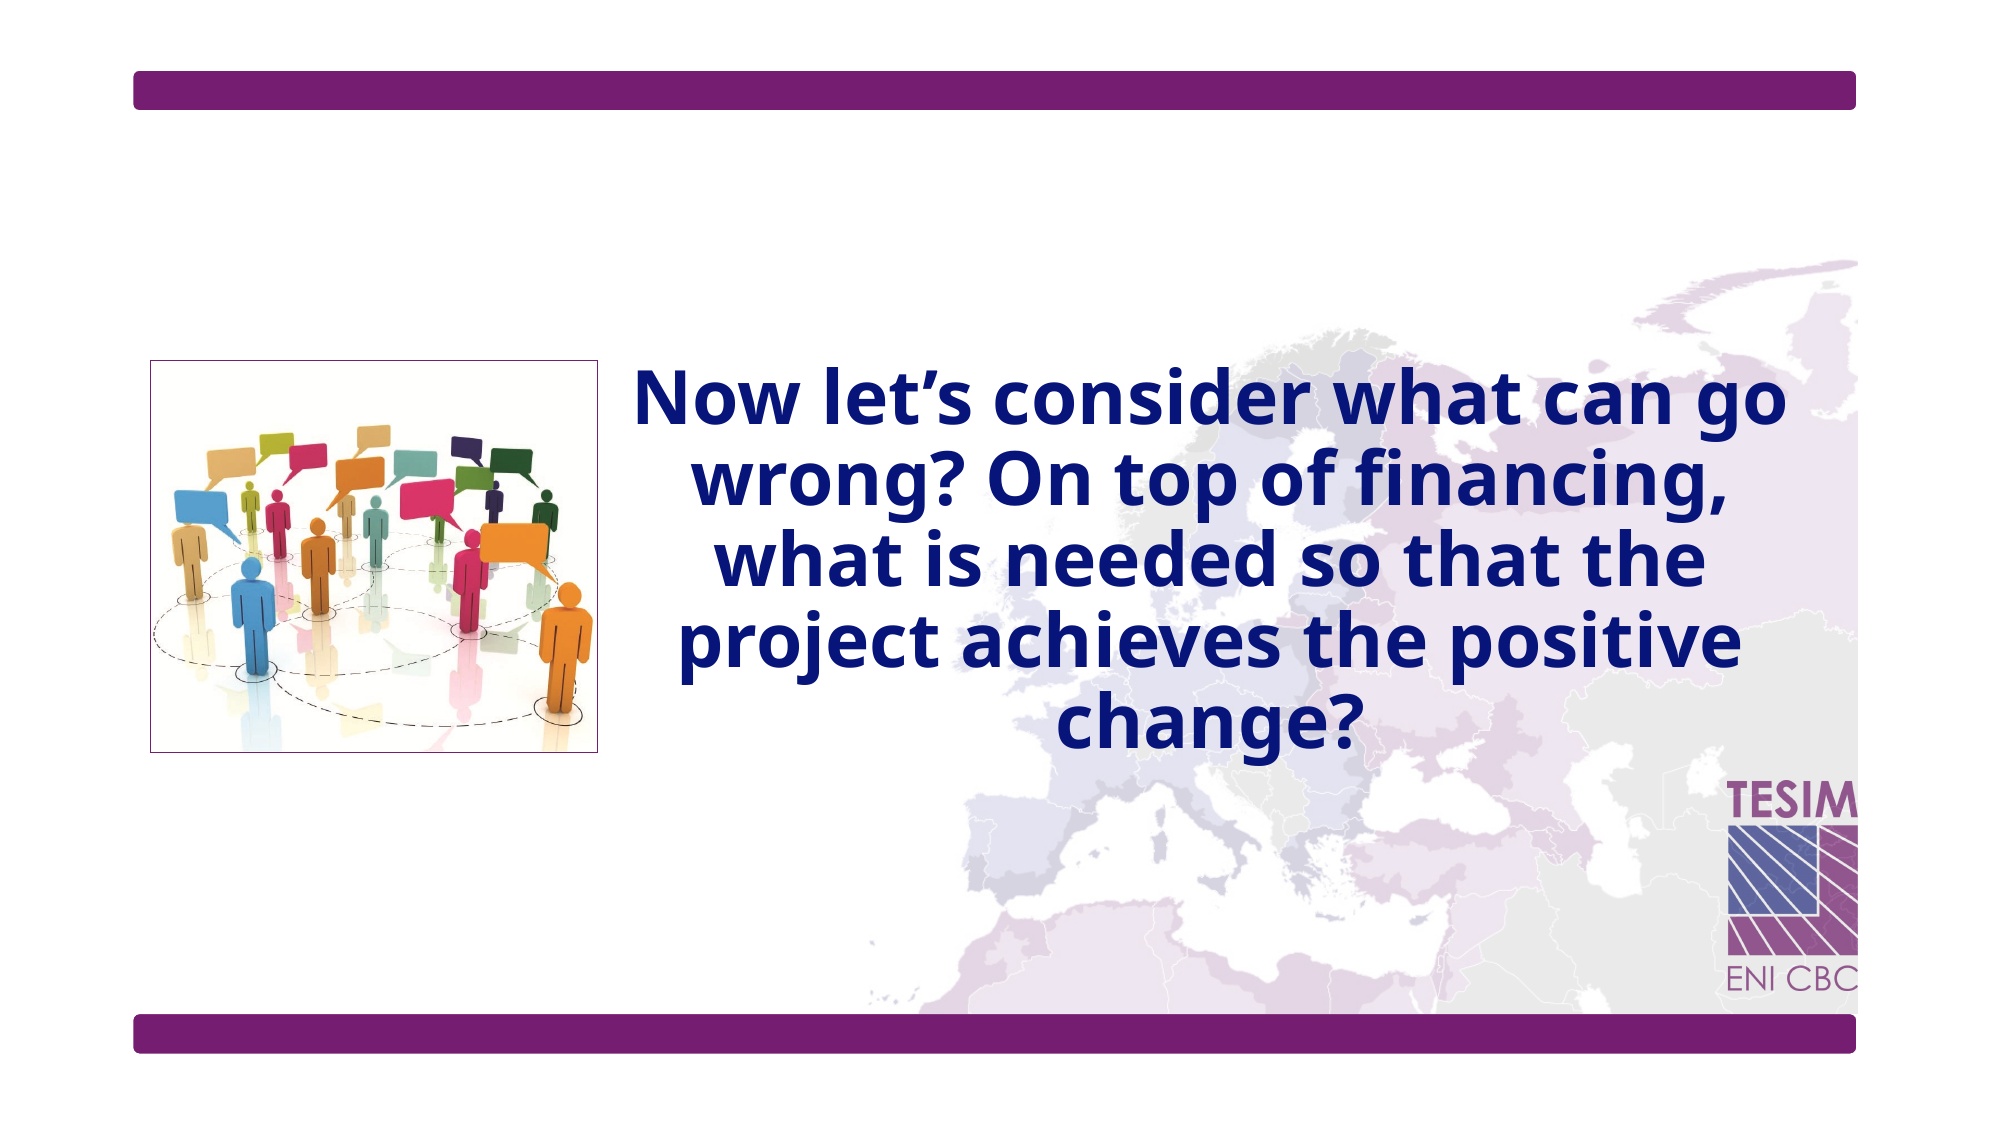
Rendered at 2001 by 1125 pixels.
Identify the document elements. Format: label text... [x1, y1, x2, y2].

picture [149, 360, 598, 753]
picture [1727, 780, 1858, 991]
title Now let’s consider what can go wrong? On top of financing, what is needed so that the project achieves the positive change? [597, 366, 1825, 758]
